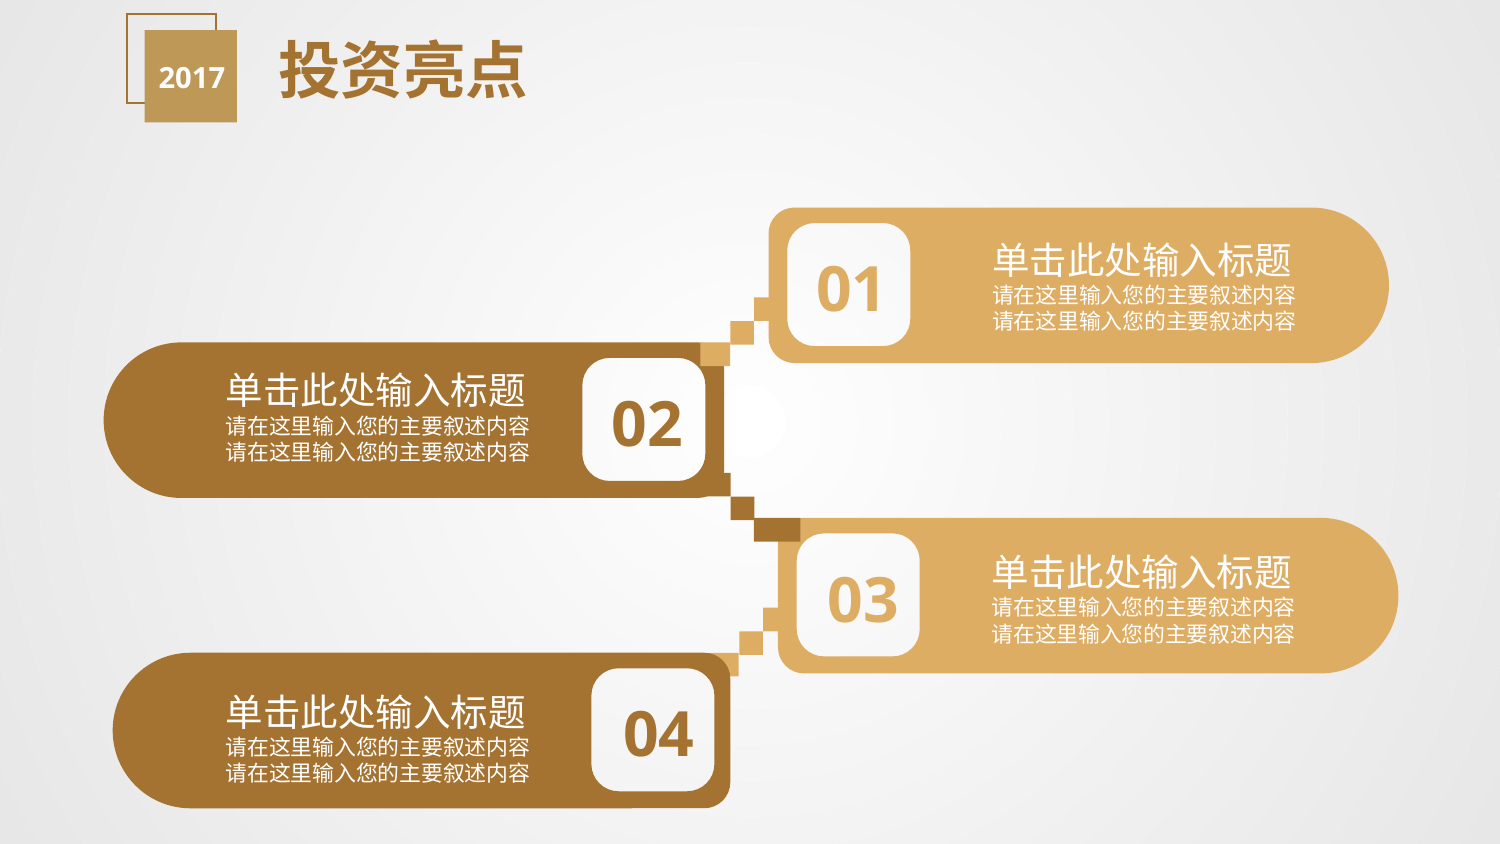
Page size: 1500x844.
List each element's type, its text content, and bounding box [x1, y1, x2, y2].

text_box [127, 14, 244, 123]
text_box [112, 652, 731, 844]
text_box 投资亮点 [263, 23, 544, 114]
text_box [103, 342, 700, 542]
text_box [768, 207, 1390, 411]
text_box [700, 297, 801, 677]
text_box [778, 517, 1399, 724]
